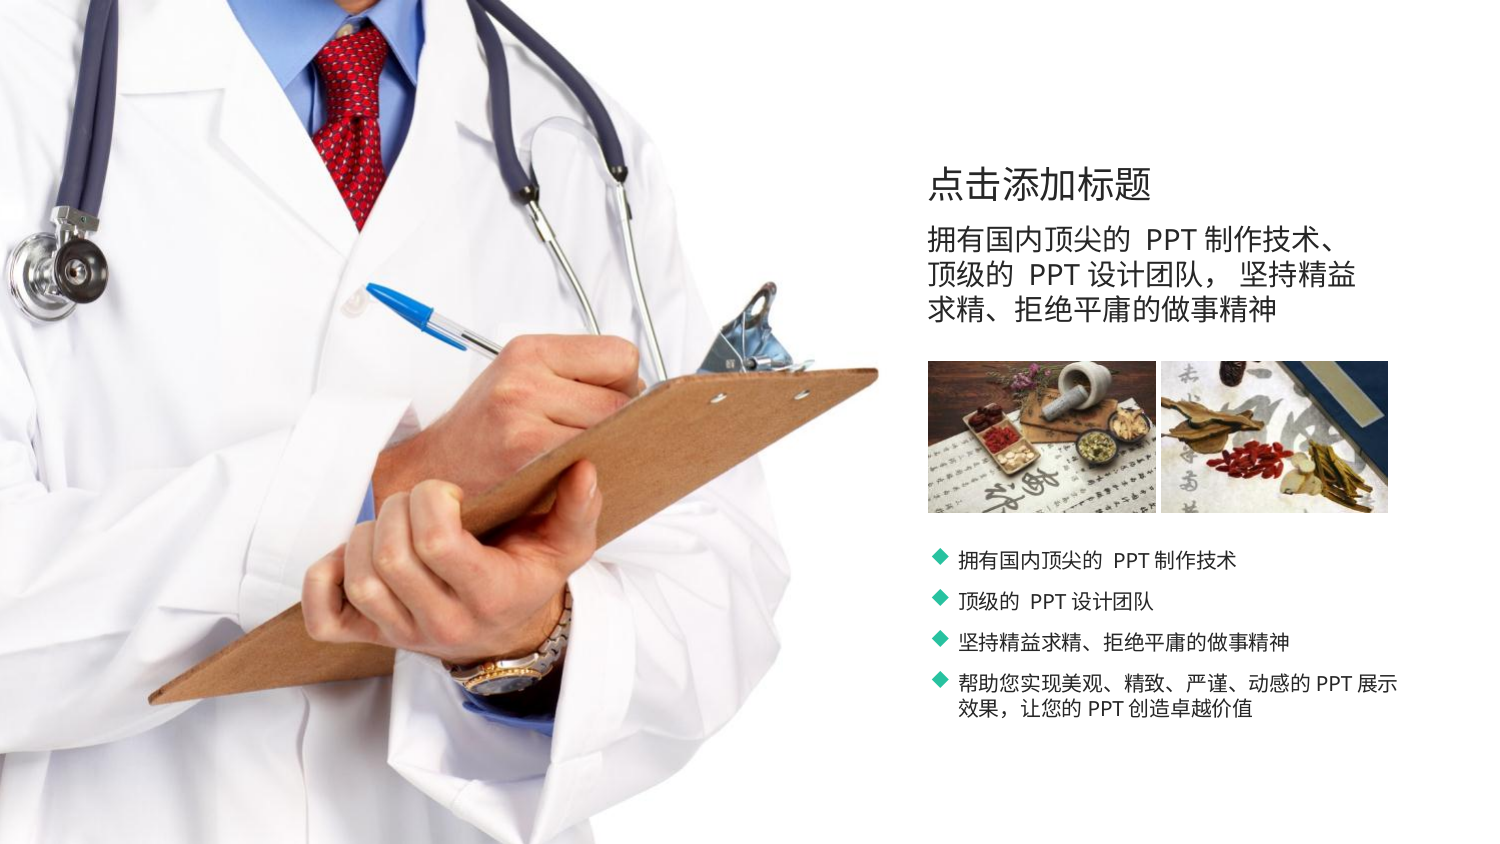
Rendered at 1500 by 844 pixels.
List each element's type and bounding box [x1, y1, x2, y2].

text_box [912, 153, 1415, 729]
picture [0, 0, 1159, 844]
